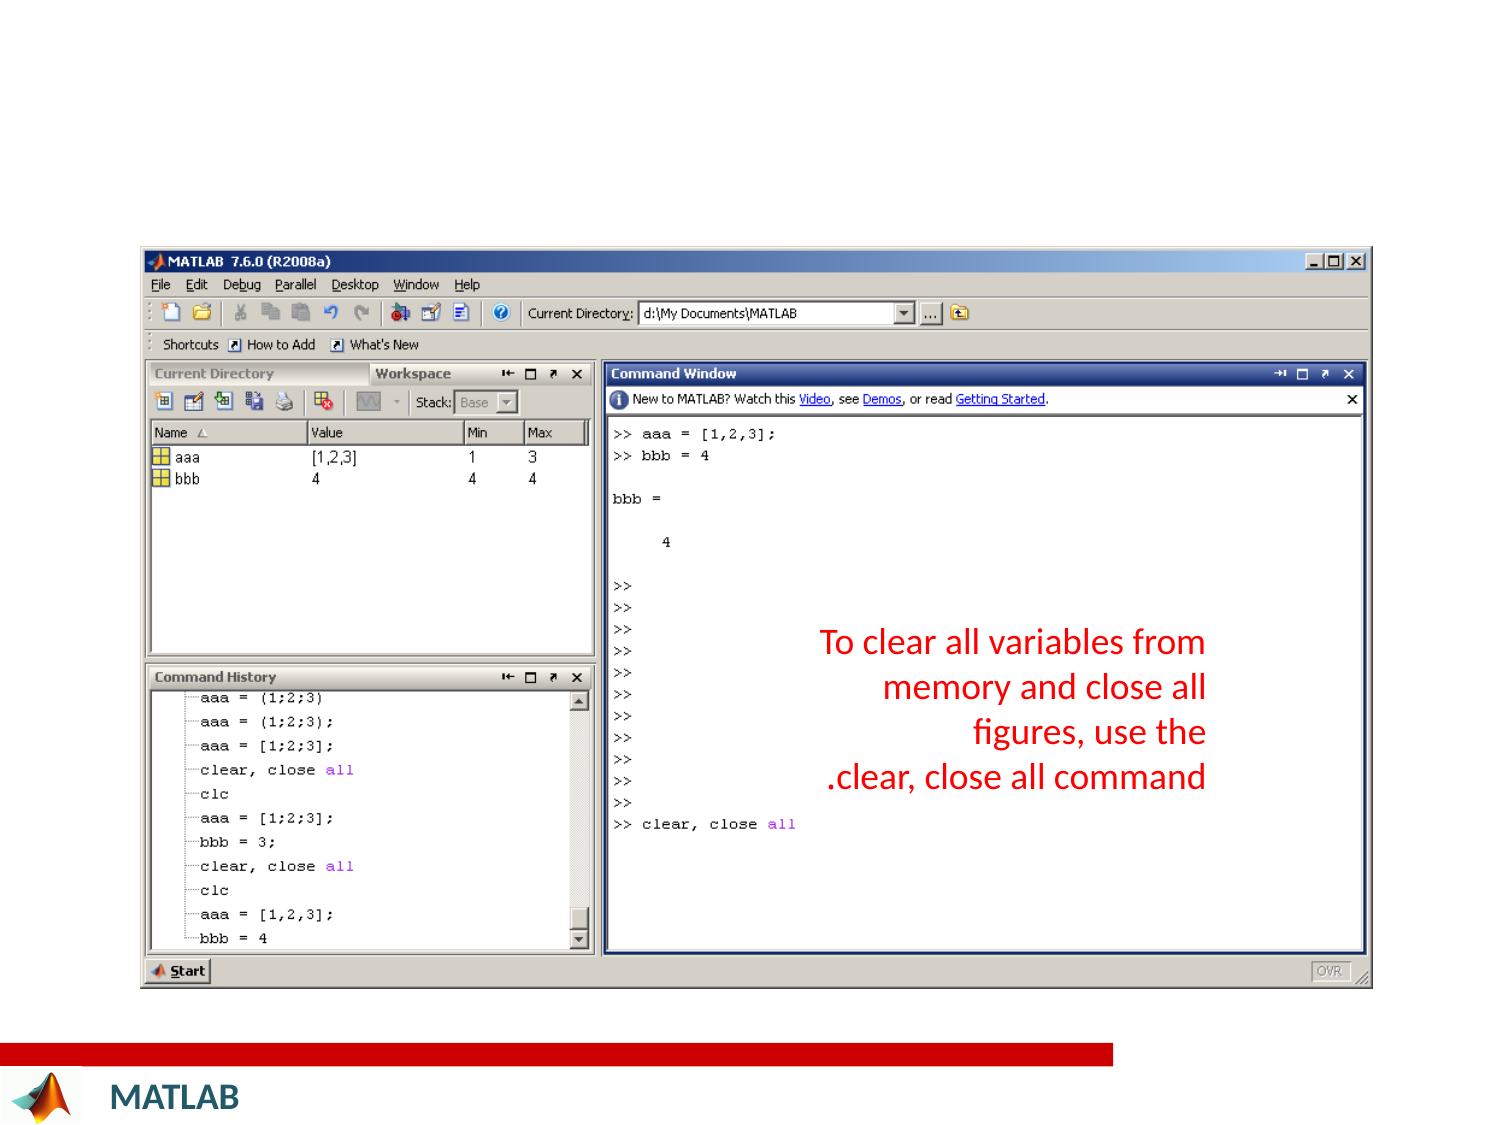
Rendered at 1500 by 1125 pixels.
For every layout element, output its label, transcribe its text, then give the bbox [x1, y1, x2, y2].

text_box MATLAB [94, 1064, 255, 1125]
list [140, 245, 1373, 989]
picture [0, 1066, 83, 1125]
footer [0, 1042, 1114, 1067]
